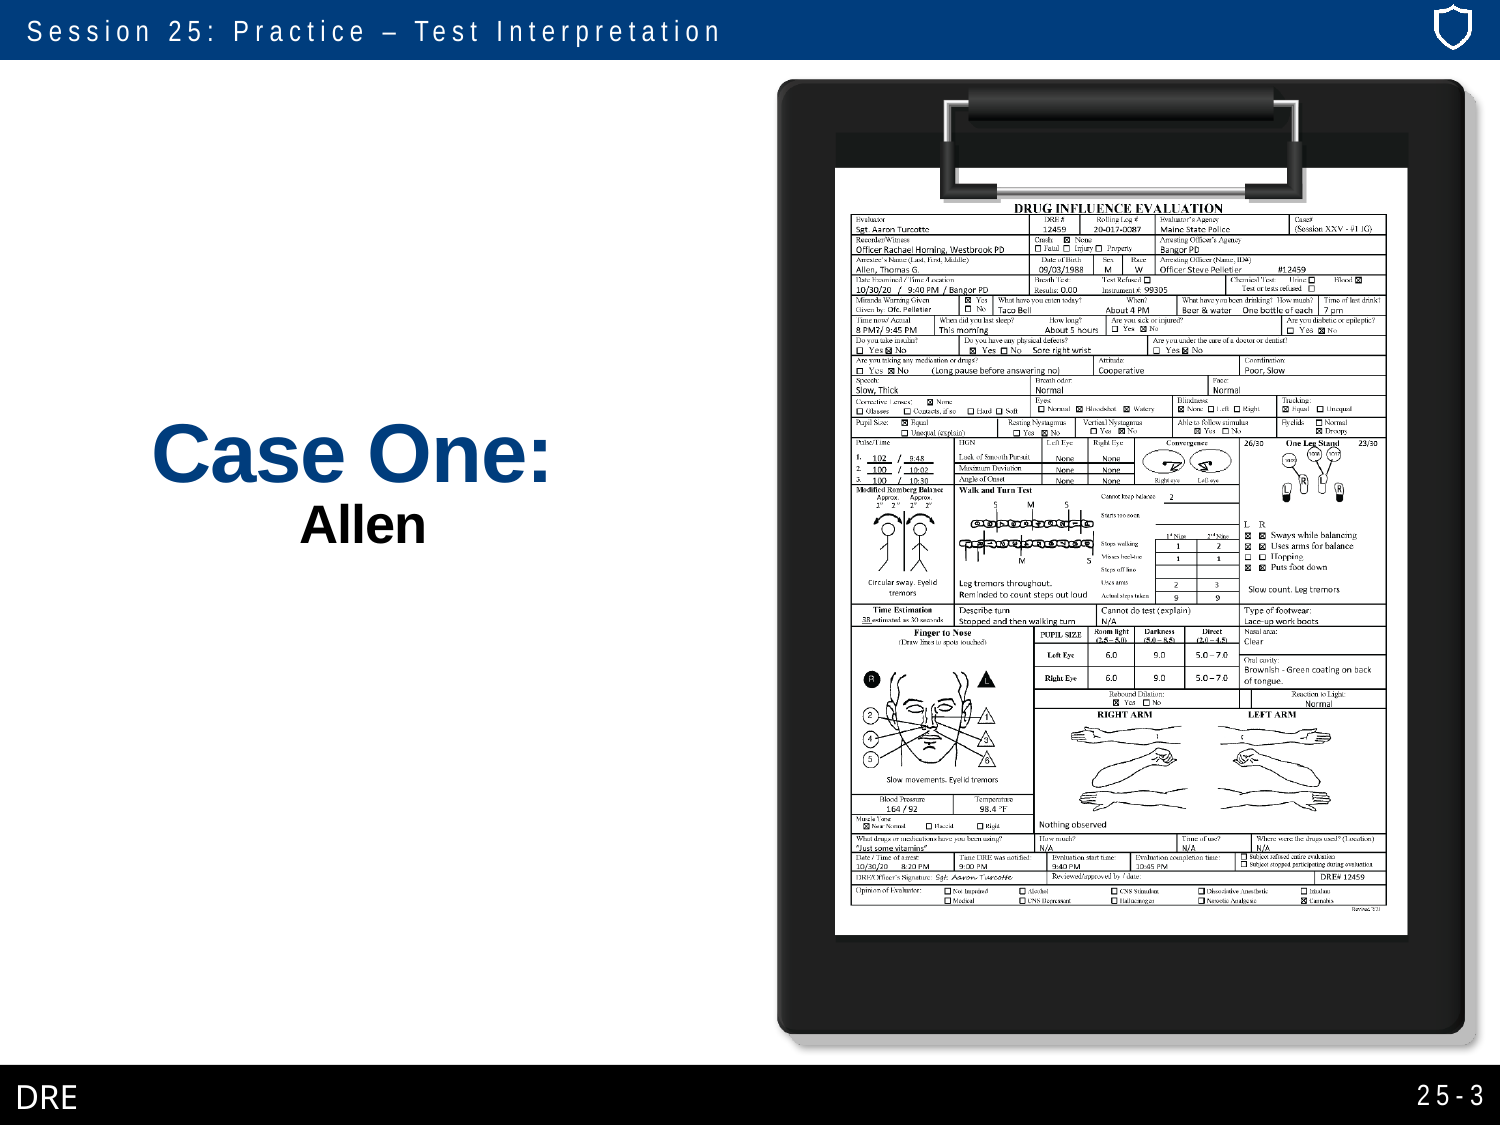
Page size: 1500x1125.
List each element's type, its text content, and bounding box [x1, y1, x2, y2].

picture [1434, 4, 1472, 50]
picture [777, 79, 1477, 1046]
title Case One: Allen [29, 305, 699, 563]
slide_number 25-3 [1218, 1063, 1499, 1124]
